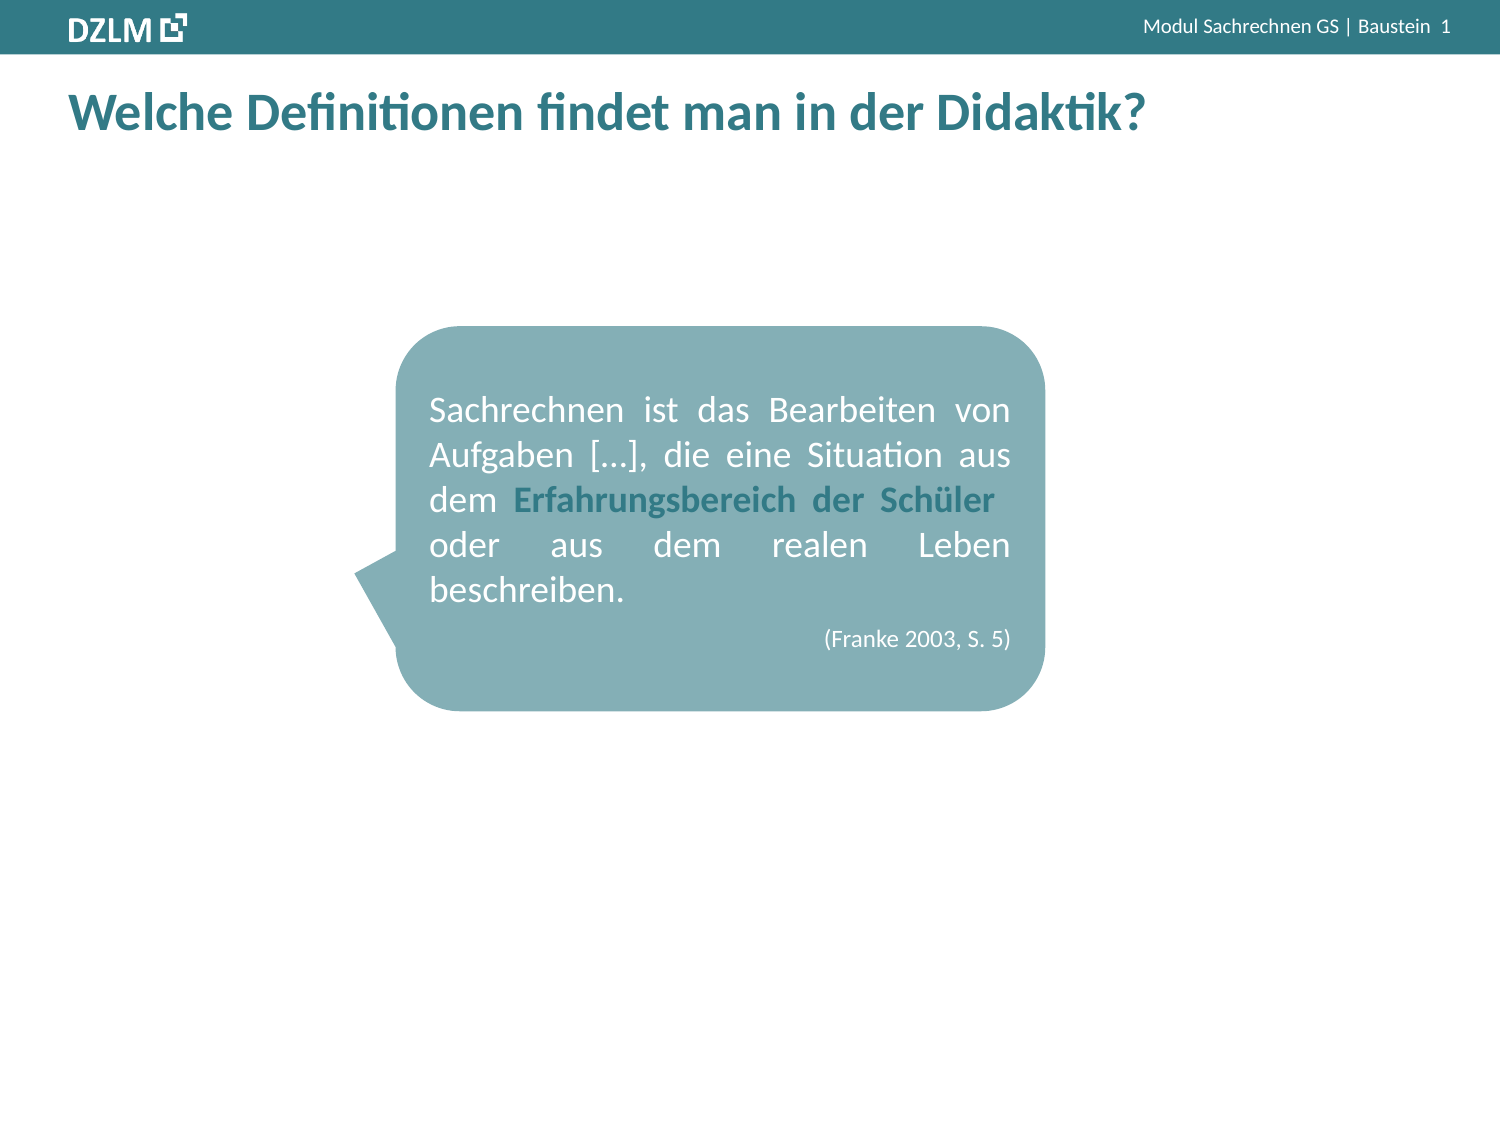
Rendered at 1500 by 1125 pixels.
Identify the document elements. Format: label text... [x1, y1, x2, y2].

text_box Sachrechnen ist das Bearbeiten von Aufgaben […], die eine Situation aus dem Erfahrungsbereich der Schüler oder aus dem realen Leben beschreiben. (Franke 2003, S. 5) [352, 324, 1048, 714]
title Welche Definitionen findet man in der Didaktik? [53, 68, 1436, 149]
